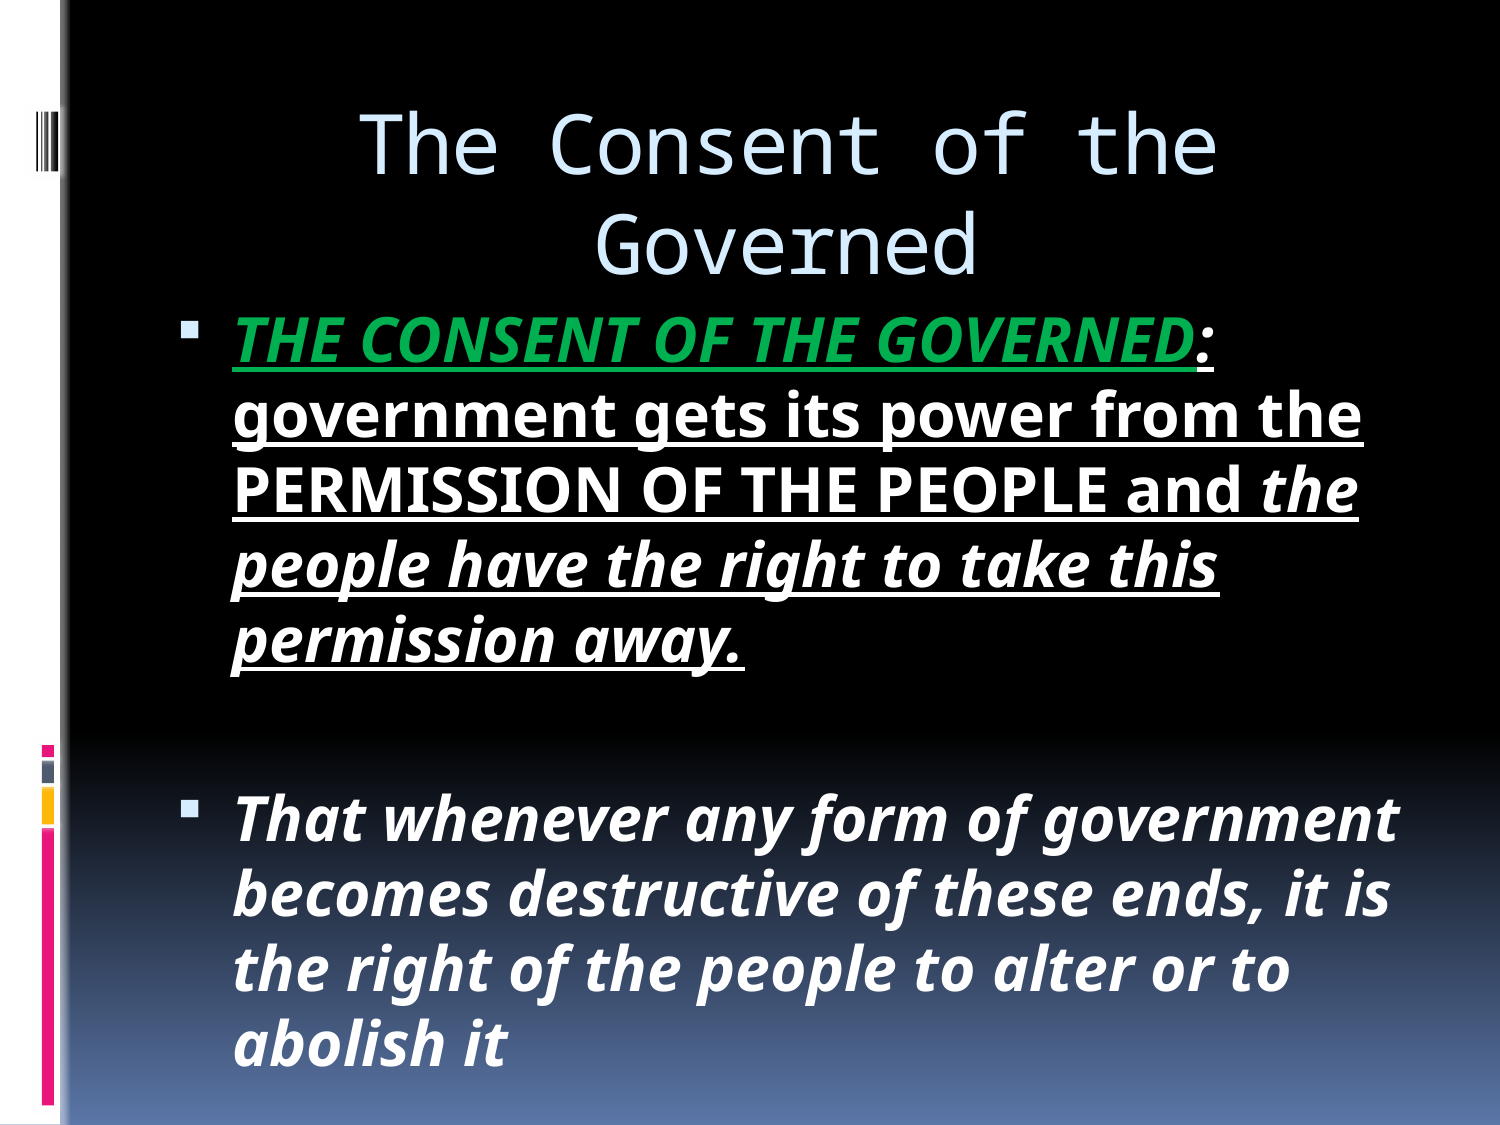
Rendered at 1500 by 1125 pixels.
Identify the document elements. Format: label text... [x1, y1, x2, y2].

list THE CONSENT OF THE GOVERNED: government gets its power from the PERMISSION OF THE PEOPLE and the people have the right to take this permission away. That whenever any form of government becomes destructive of these ends, it is the right of the people to alter or to abolish it [150, 292, 1425, 1043]
title The Consent of the Governed [150, 83, 1425, 234]
